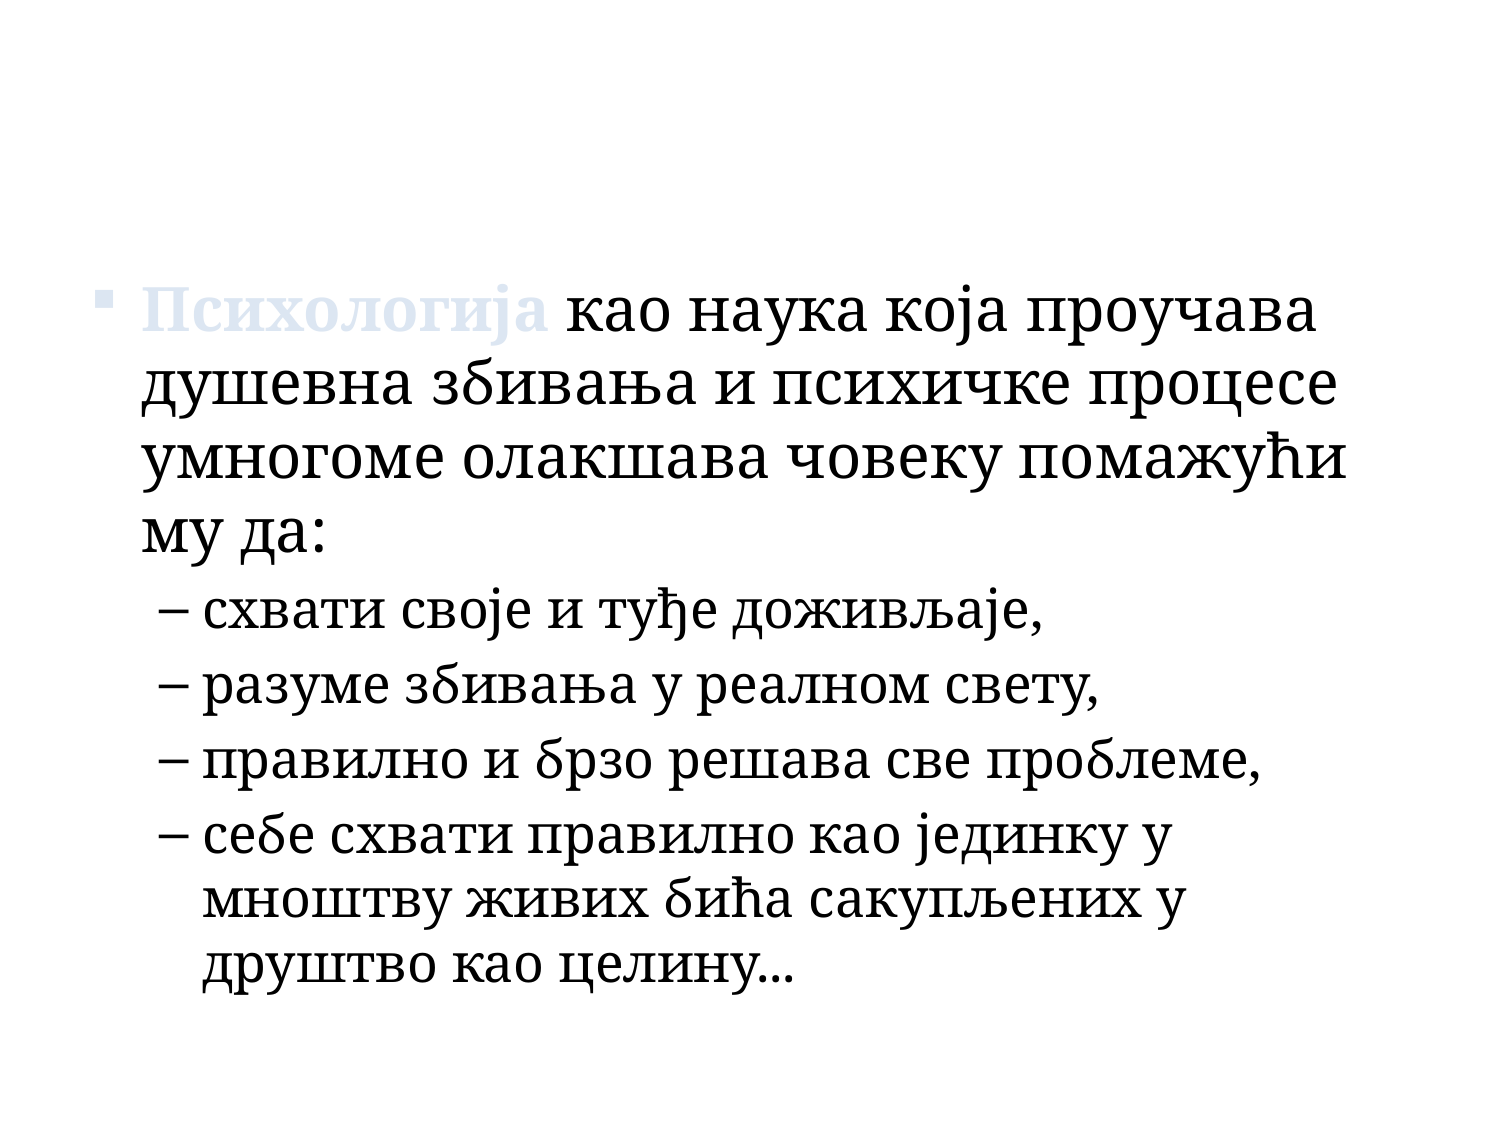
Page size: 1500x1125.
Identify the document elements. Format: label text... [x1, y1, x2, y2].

list Психологија као наука која проучава душевна збивања и психичке процесе умногоме олакшава човеку помажући му да: схвати своје и туђе доживљаје, разуме збивања у реалном свету, правилно и брзо решава све проблеме, себе схвати правилно као јединку у мноштву живих бића сакупљених у друштво као целину... [74, 262, 1426, 1006]
